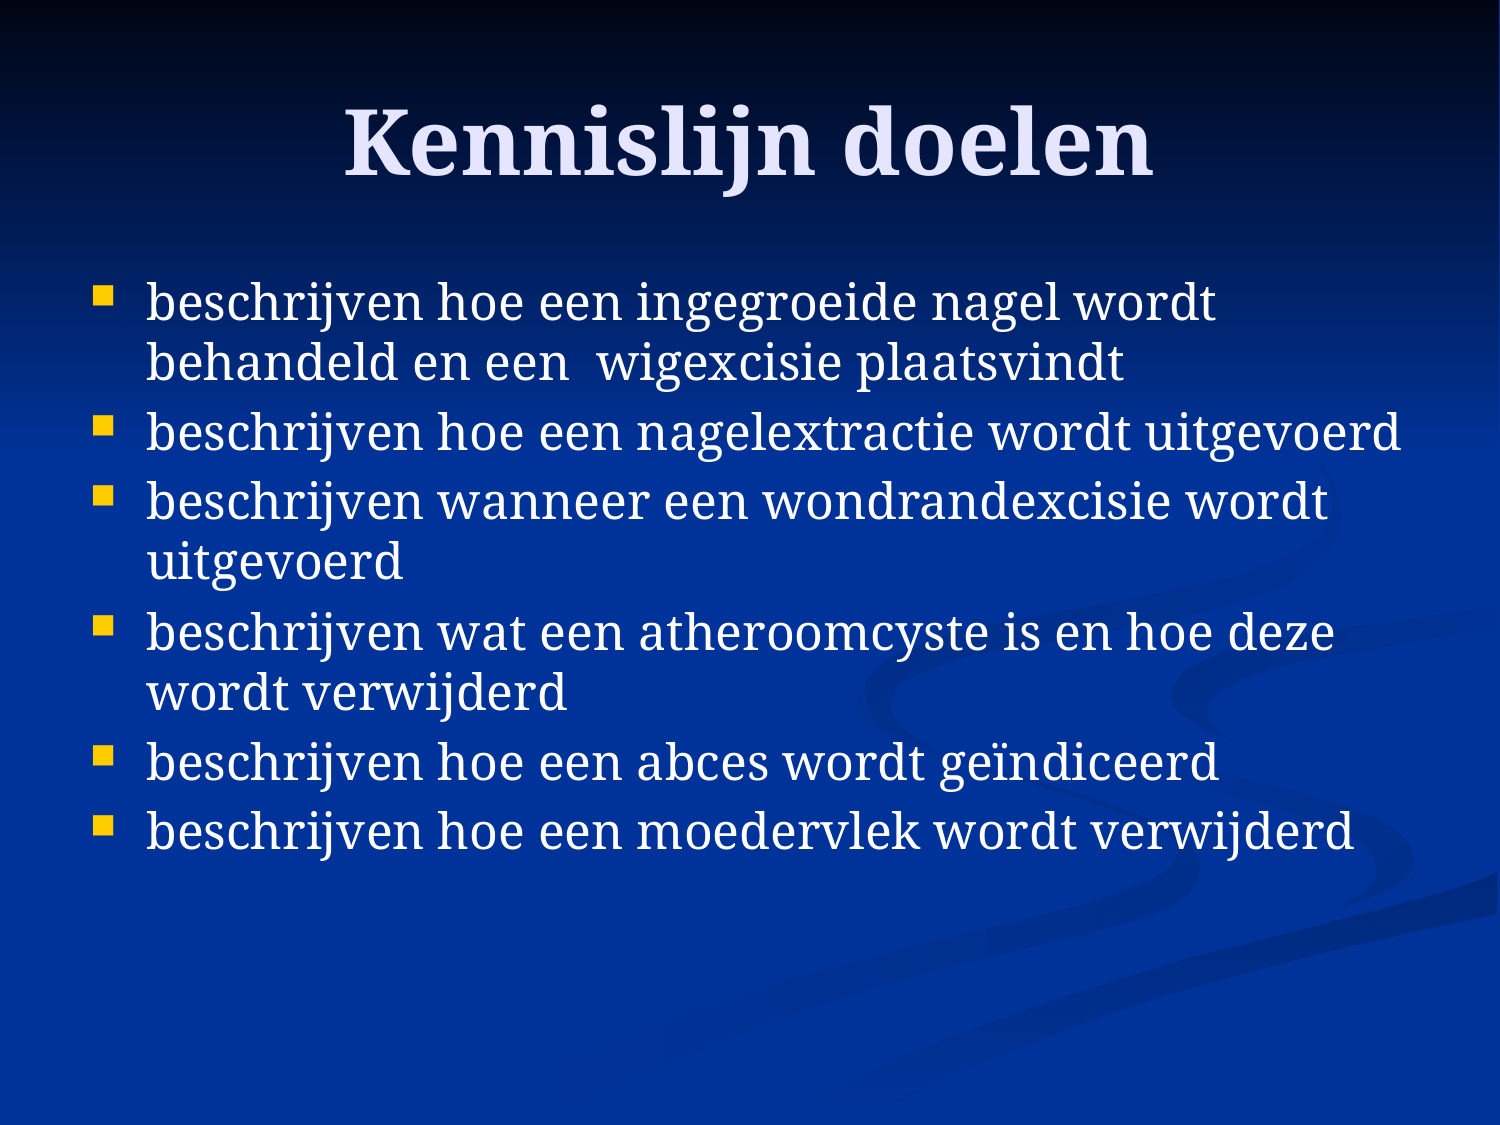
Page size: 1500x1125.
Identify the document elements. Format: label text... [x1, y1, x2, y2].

list beschrijven hoe een ingegroeide nagel wordt behandeld en een wigexcisie plaatsvindt beschrijven hoe een nagelextractie wordt uitgevoerd beschrijven wanneer een wondrandexcisie wordt uitgevoerd beschrijven wat een atheroomcyste is en hoe deze wordt verwijderd beschrijven hoe een abces wordt geïndiceerd beschrijven hoe een moedervlek wordt verwijderd [74, 262, 1426, 1006]
title Kennislijn doelen [74, 44, 1426, 233]
